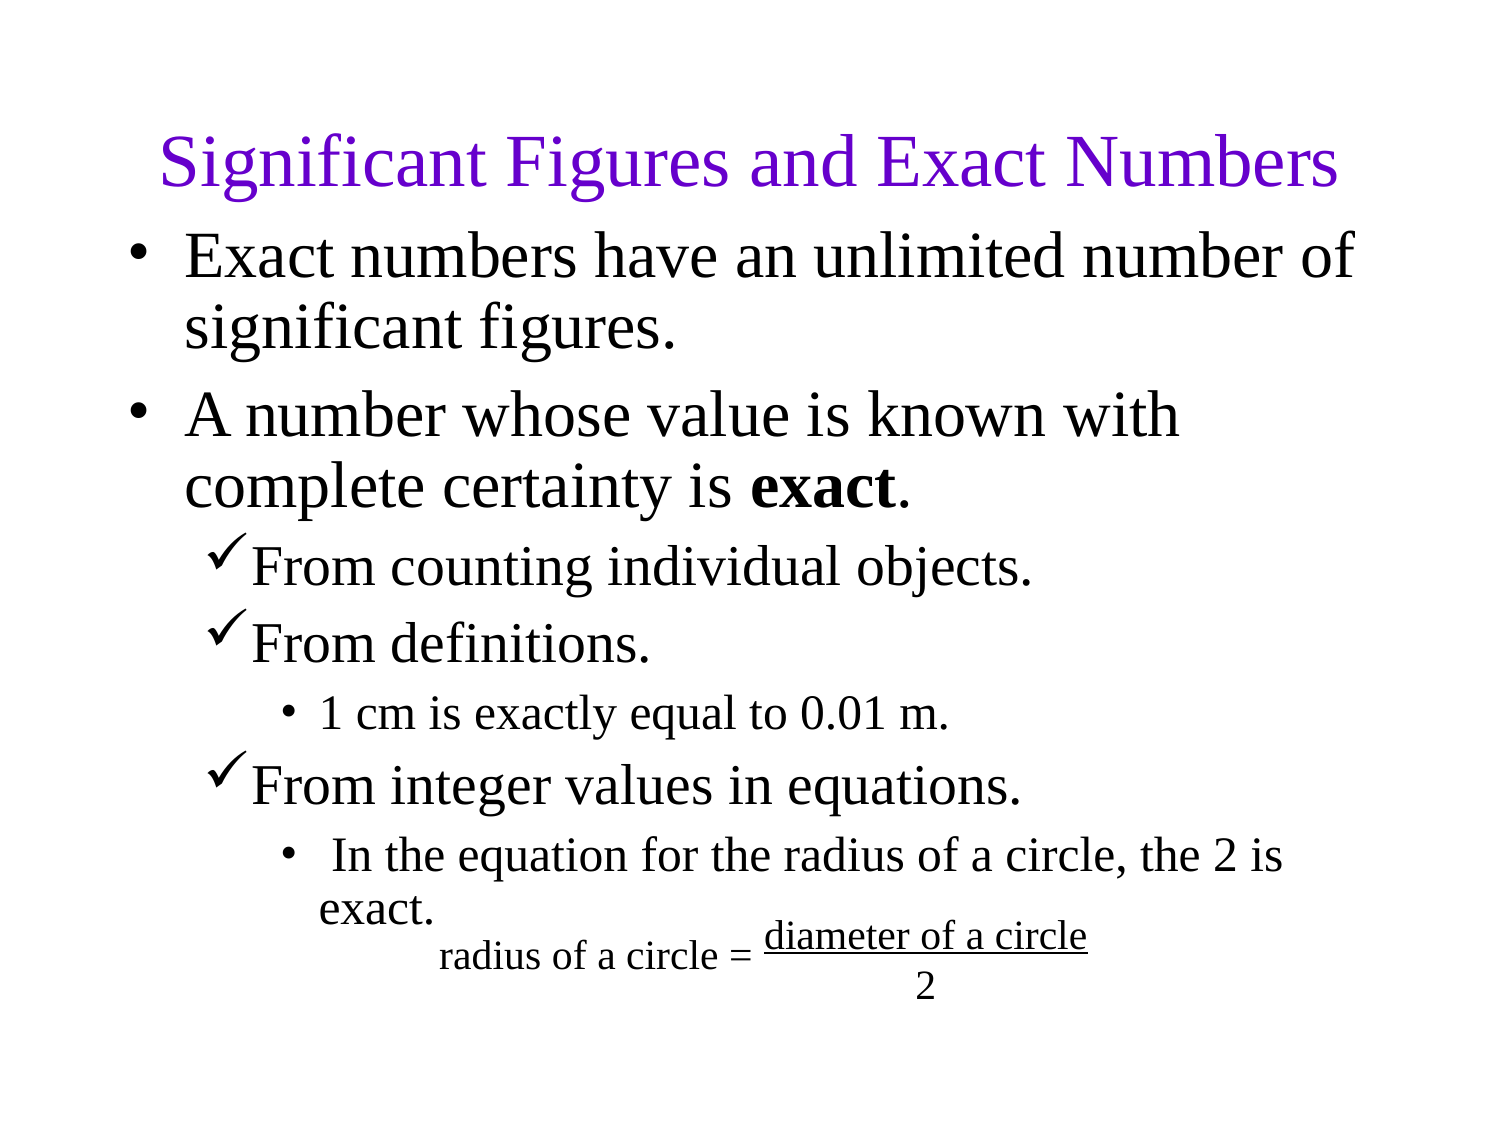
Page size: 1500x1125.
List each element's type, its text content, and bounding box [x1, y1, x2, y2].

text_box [424, 899, 1103, 1016]
text_box Exact numbers have an unlimited number of significant figures. A number whose value is known with complete certainty is exact. From counting individual objects. From definitions. 1 cm is exactly equal to 0.01 m. From integer values in equations. In the equation for the radius of a circle, the 2 is exact. [112, 212, 1425, 950]
text_box Significant Figures and Exact Numbers [112, 62, 1388, 212]
